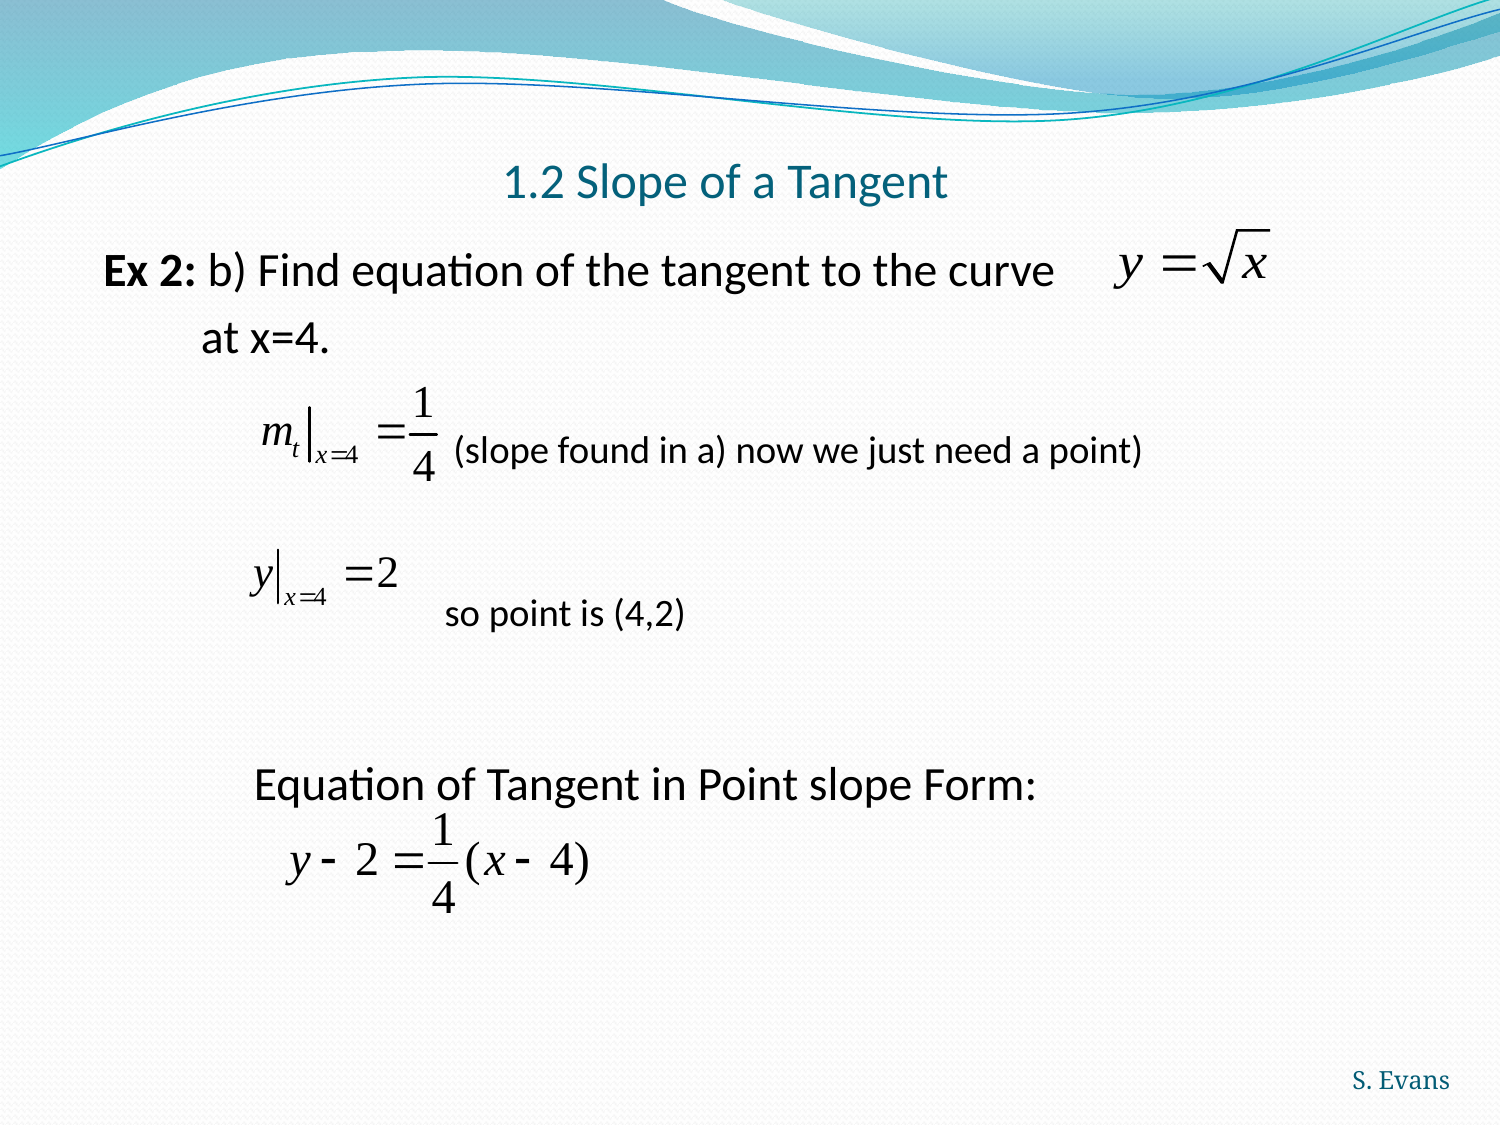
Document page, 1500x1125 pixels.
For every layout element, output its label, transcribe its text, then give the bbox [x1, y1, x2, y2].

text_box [253, 373, 448, 492]
list Ex 2: b) Find equation of the tangent to the curve at x=4. (slope found in a) now we just need a point) so point is (4,2) Equation of Tangent in Point slope Form: [88, 231, 1437, 1014]
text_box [241, 538, 408, 615]
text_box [277, 798, 597, 925]
title 1.2 Slope of a Tangent [501, 115, 987, 209]
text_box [1104, 219, 1283, 301]
footer S. Evans [1352, 1035, 1453, 1095]
